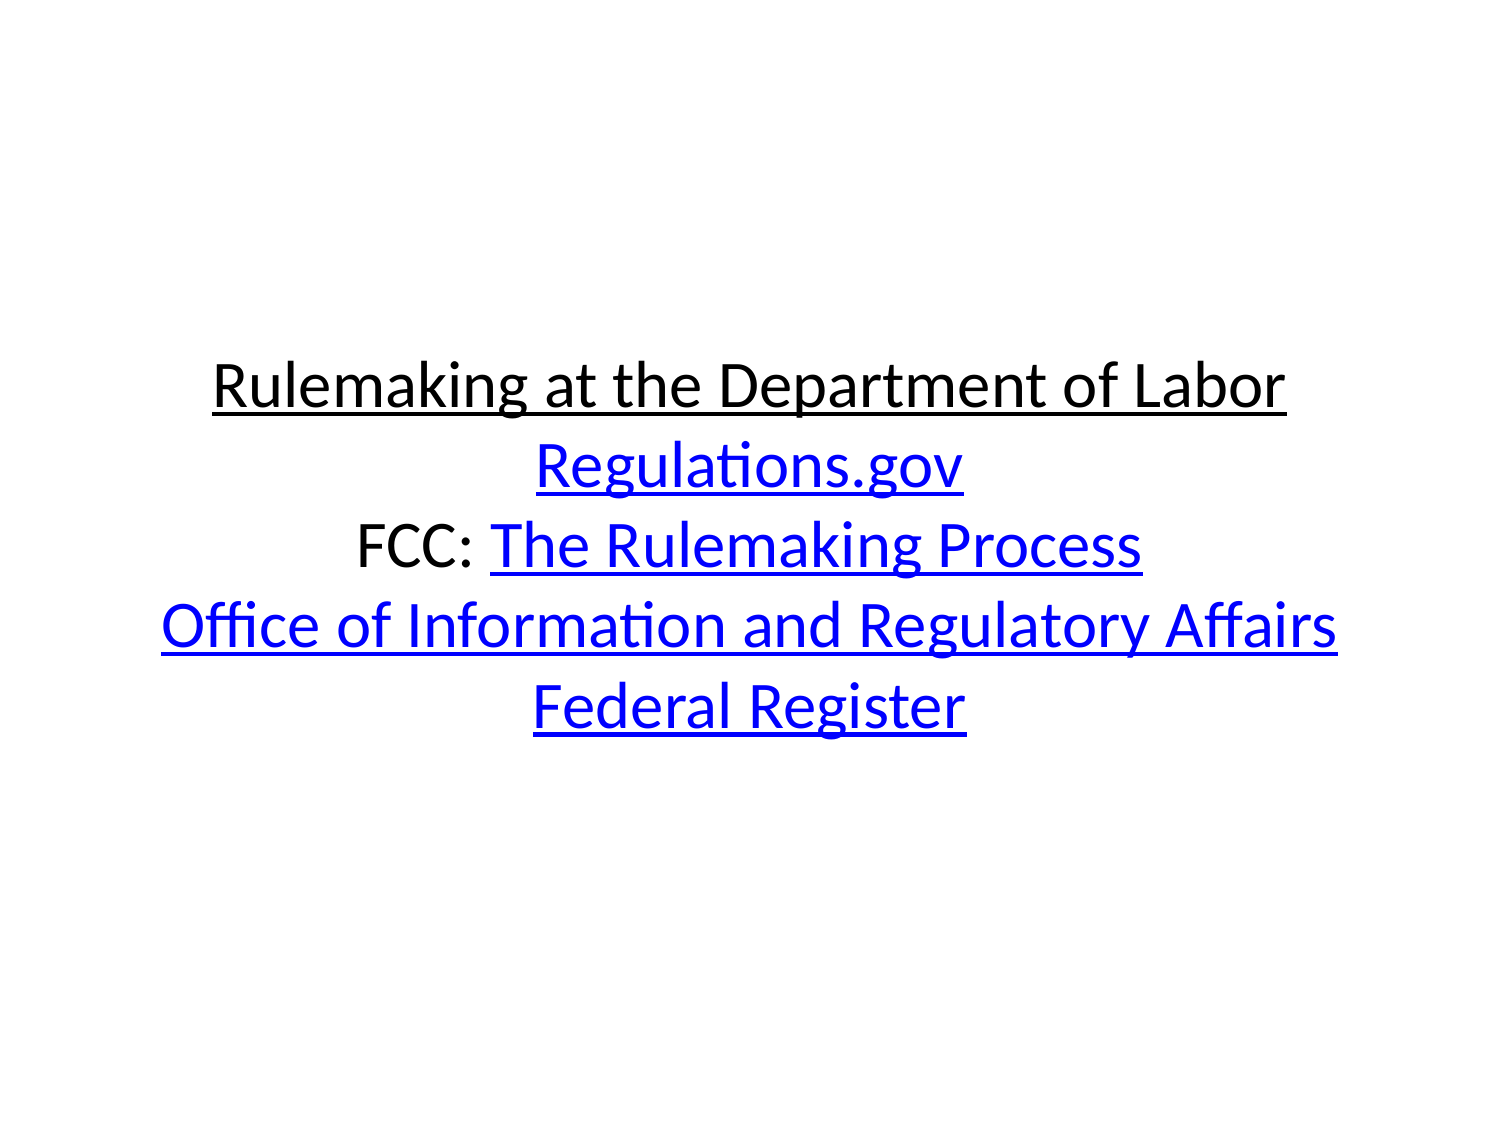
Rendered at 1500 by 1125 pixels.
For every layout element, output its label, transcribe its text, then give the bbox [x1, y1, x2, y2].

title Rulemaking at the Department of Labor Regulations.gov FCC: The Rulemaking Process Office of Information and Regulatory Affairs Federal Register [75, 45, 1425, 1038]
